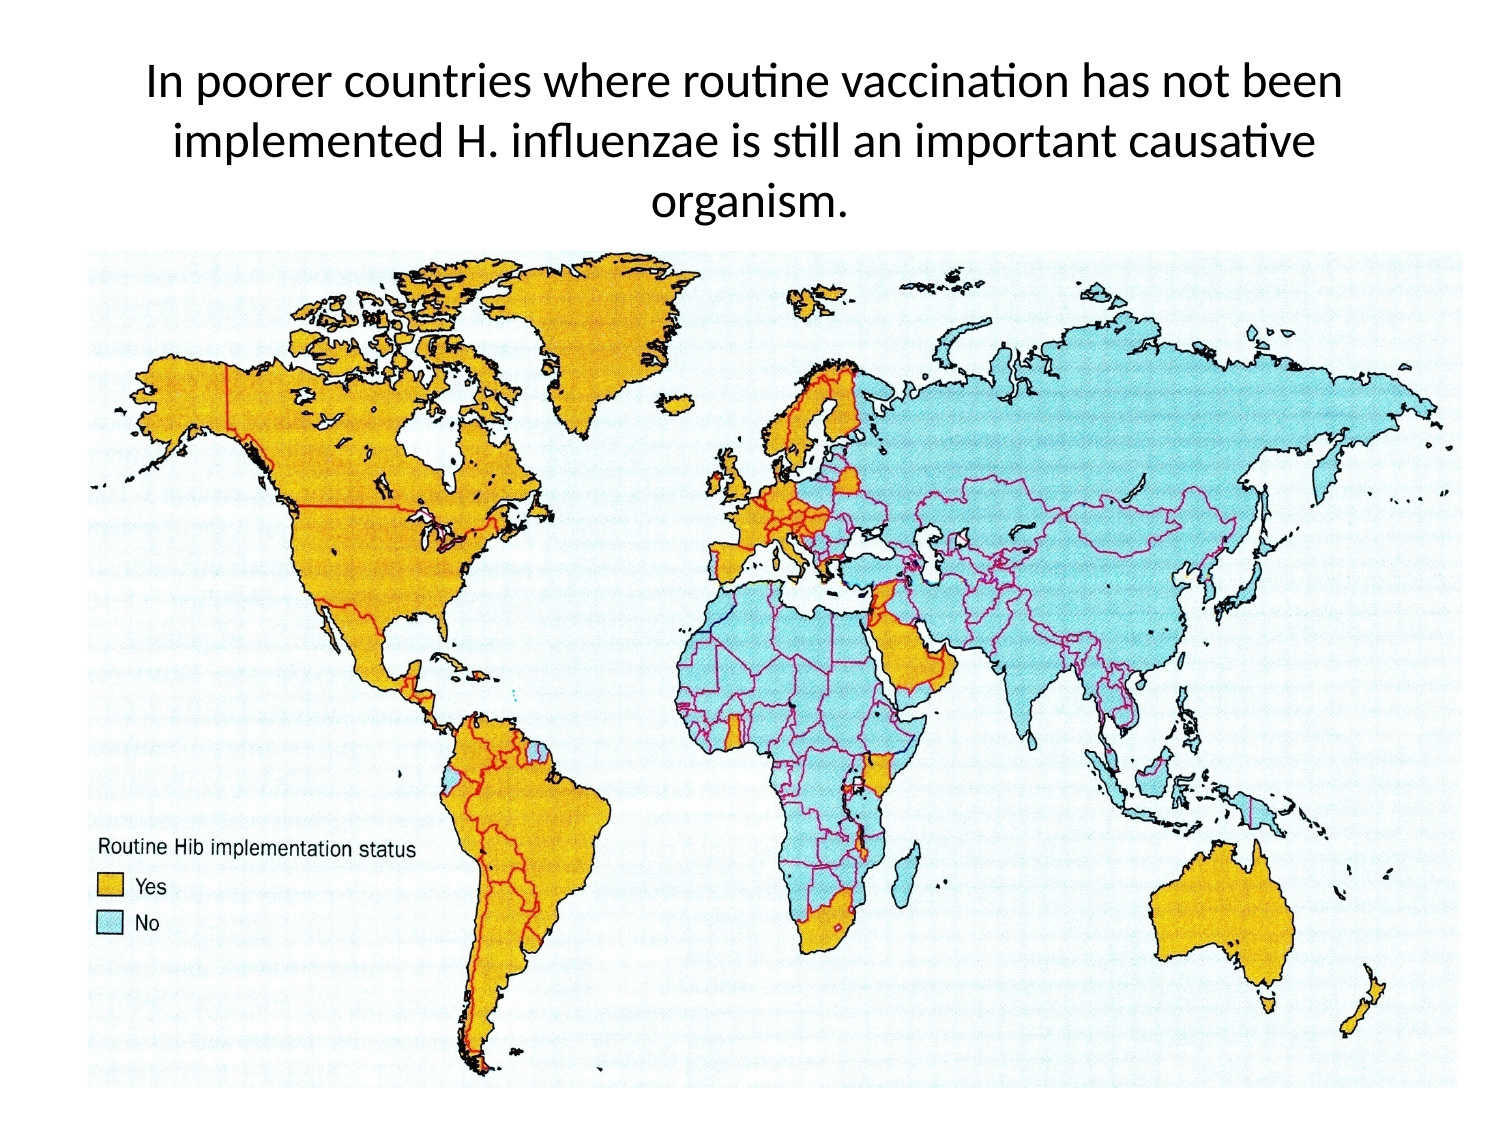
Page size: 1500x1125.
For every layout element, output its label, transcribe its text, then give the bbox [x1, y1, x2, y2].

title In poorer countries where routine vaccination has not been implemented H. influenzae is still an important causative organism. [97, 41, 1401, 232]
text_box [87, 251, 1463, 1088]
